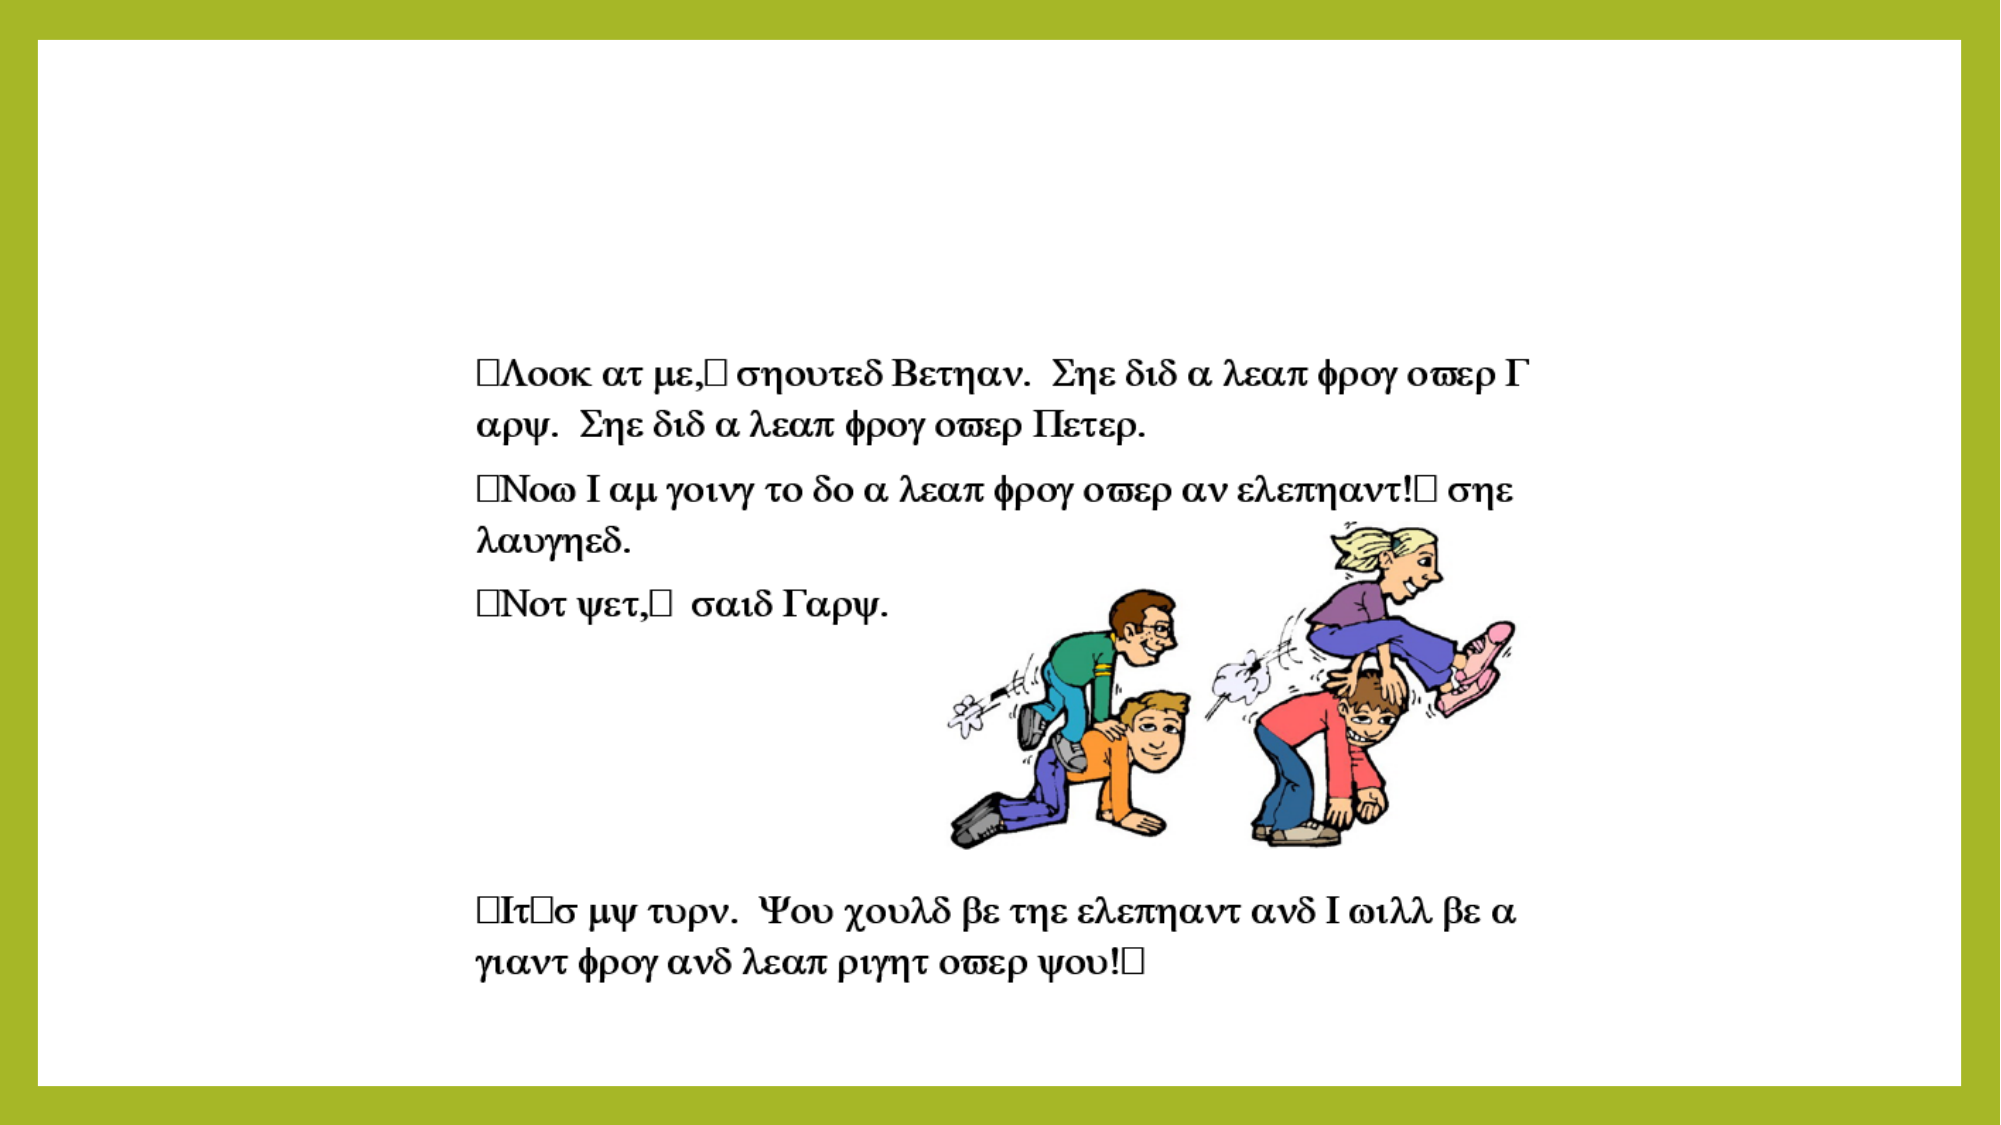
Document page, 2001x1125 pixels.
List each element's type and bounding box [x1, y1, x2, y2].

list [449, 337, 1546, 1001]
